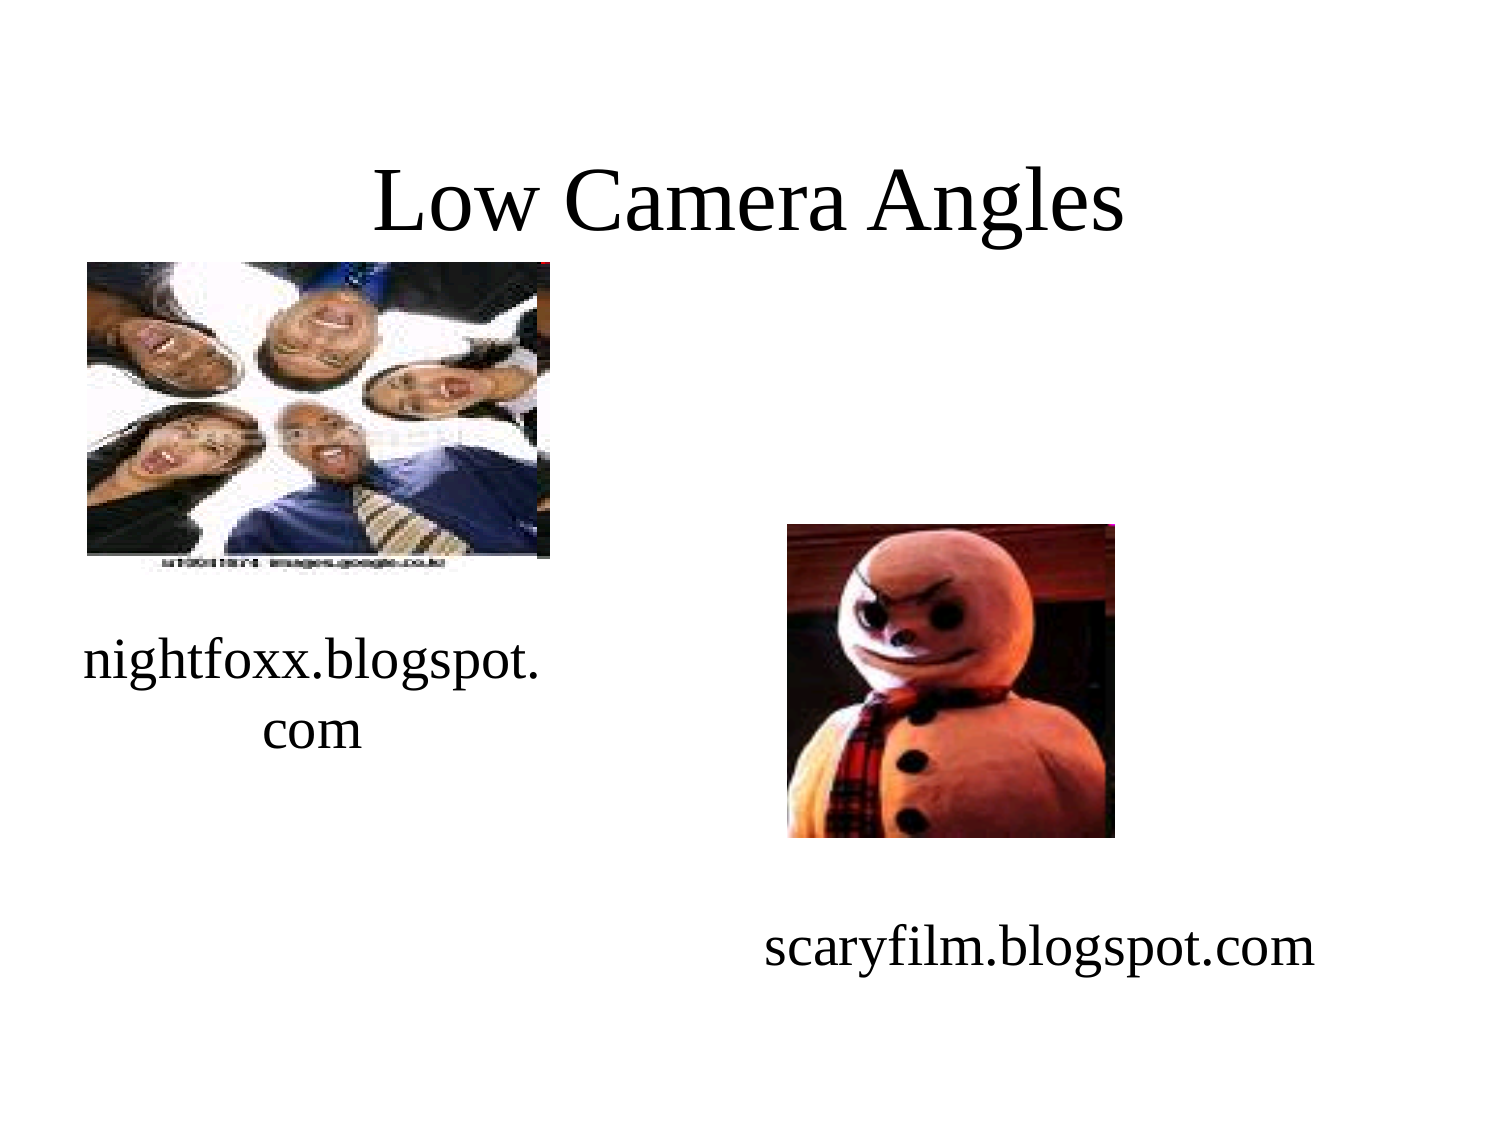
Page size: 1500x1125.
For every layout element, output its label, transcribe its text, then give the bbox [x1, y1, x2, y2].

picture [87, 262, 551, 576]
title Low Camera Angles [112, 99, 1388, 288]
text_box nightfoxx.blogspot.com [62, 612, 563, 768]
picture [787, 524, 1115, 838]
text_box scaryfilm.blogspot.com [749, 900, 1338, 985]
